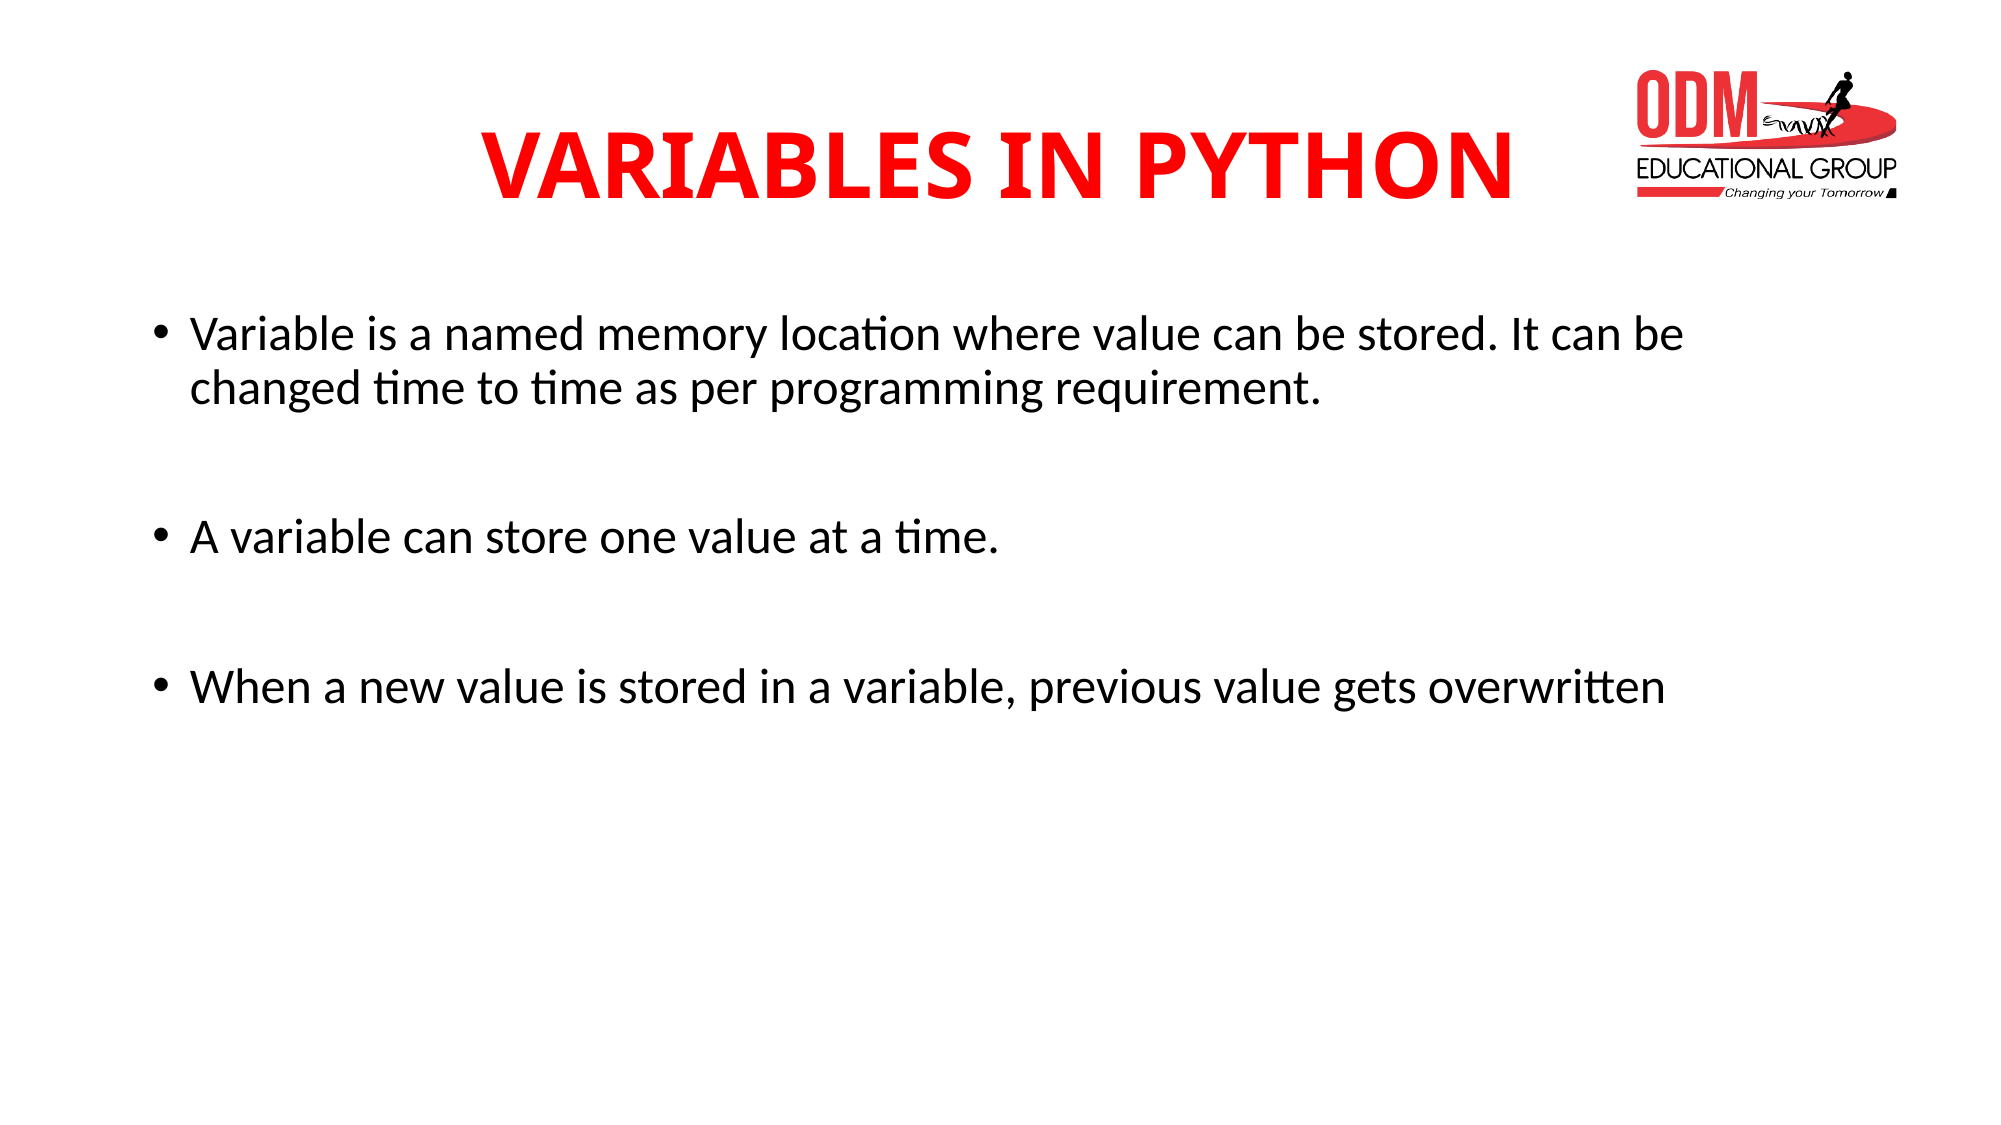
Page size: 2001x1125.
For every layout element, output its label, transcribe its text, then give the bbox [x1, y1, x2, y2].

text_box [1637, 70, 1897, 199]
title VARIABLES IN PYTHON [137, 59, 1863, 278]
list Variable is a named memory location where value can be stored. It can be changed time to time as per programming requirement. A variable can store one value at a time. When a new value is stored in a variable, previous value gets overwritten [137, 299, 1863, 1014]
